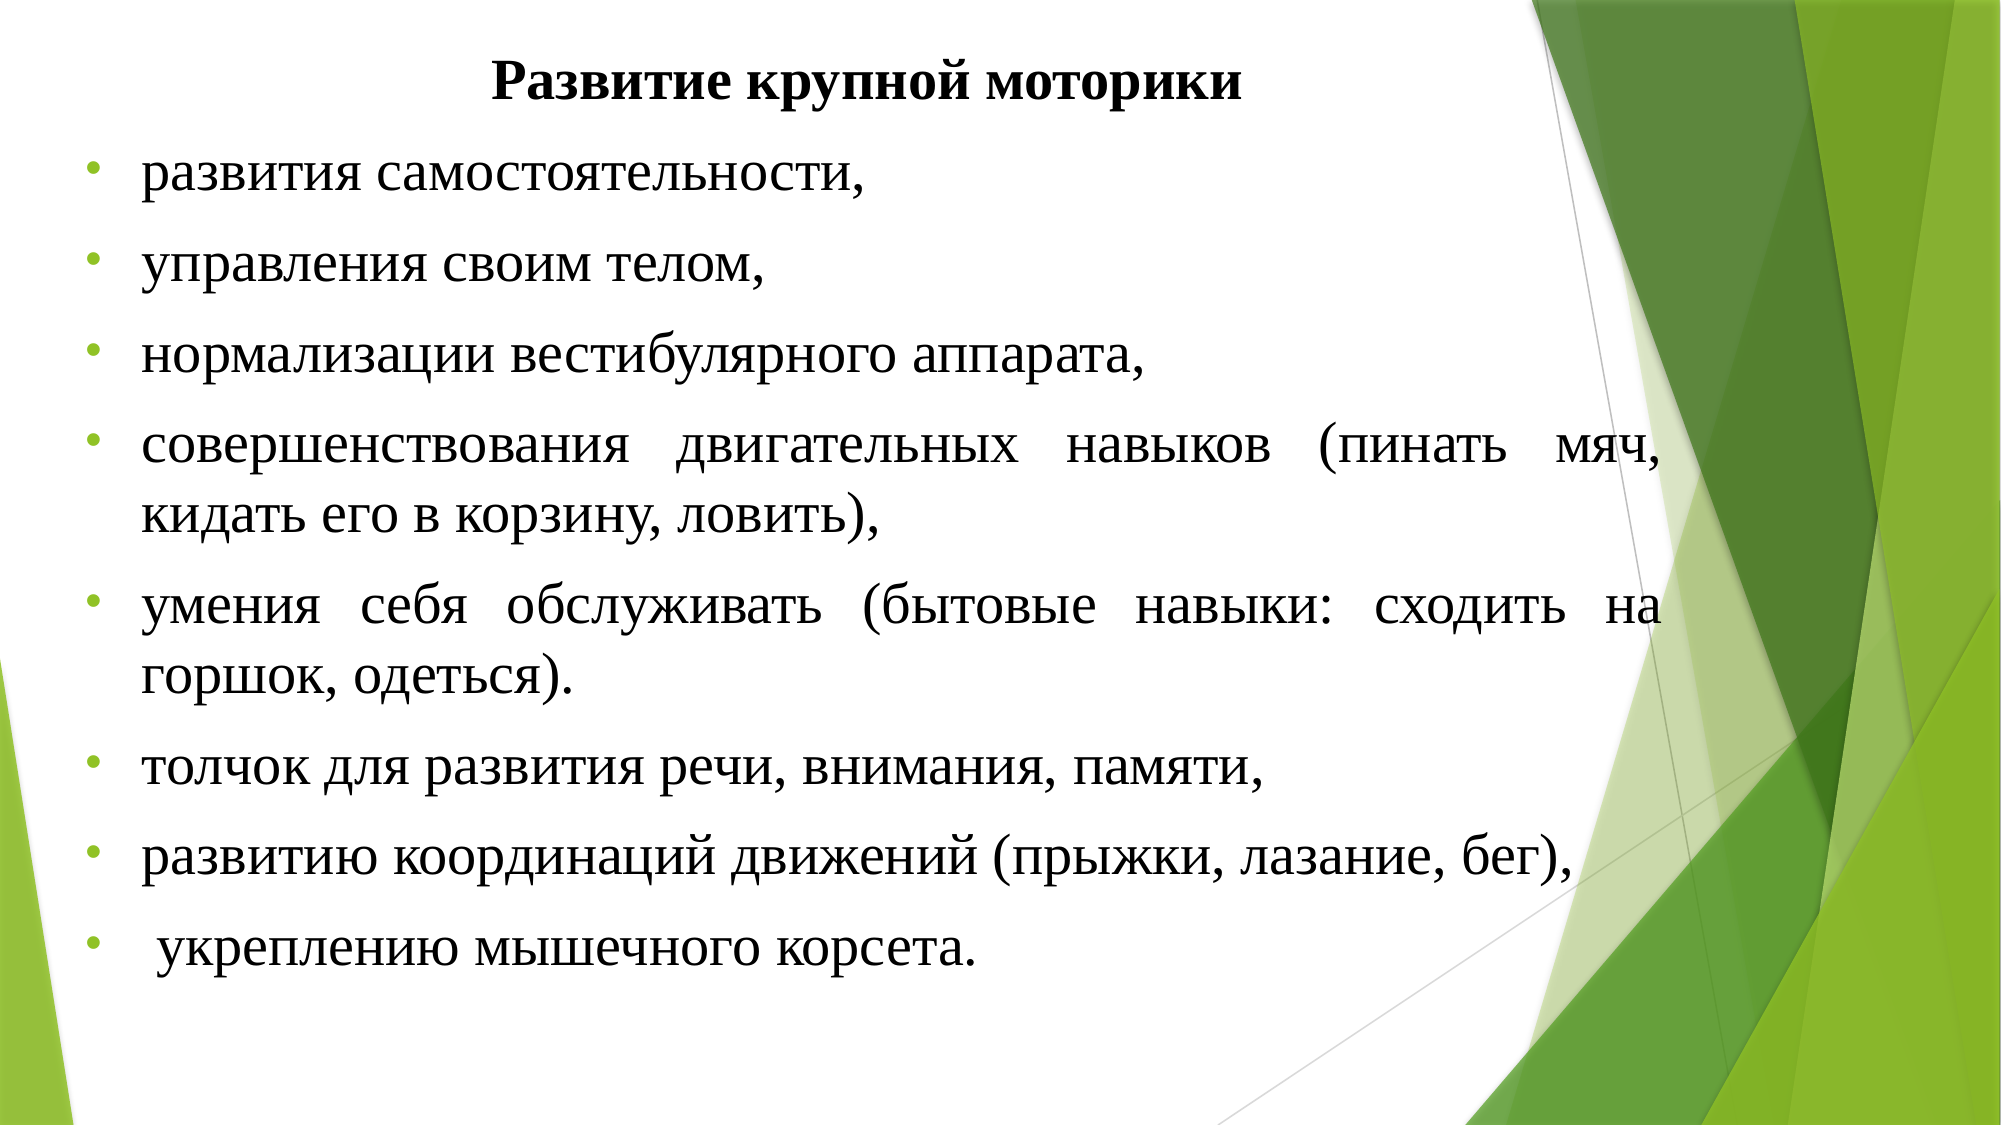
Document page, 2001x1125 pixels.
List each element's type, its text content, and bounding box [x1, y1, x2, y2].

list Развитие крупной моторики развития самостоятельности, управления своим телом, нормализации вестибулярного аппарата, совершенствования двигательных навыков (пинать мяч, кидать его в корзину, ловить), умения себя обслуживать (бытовые навыки: сходить на горшок, одеться). толчок для развития речи, внимания, памяти, развитию координаций движений (прыжки, лазание, бег), укреплению мышечного корсета. [70, 34, 1679, 1011]
